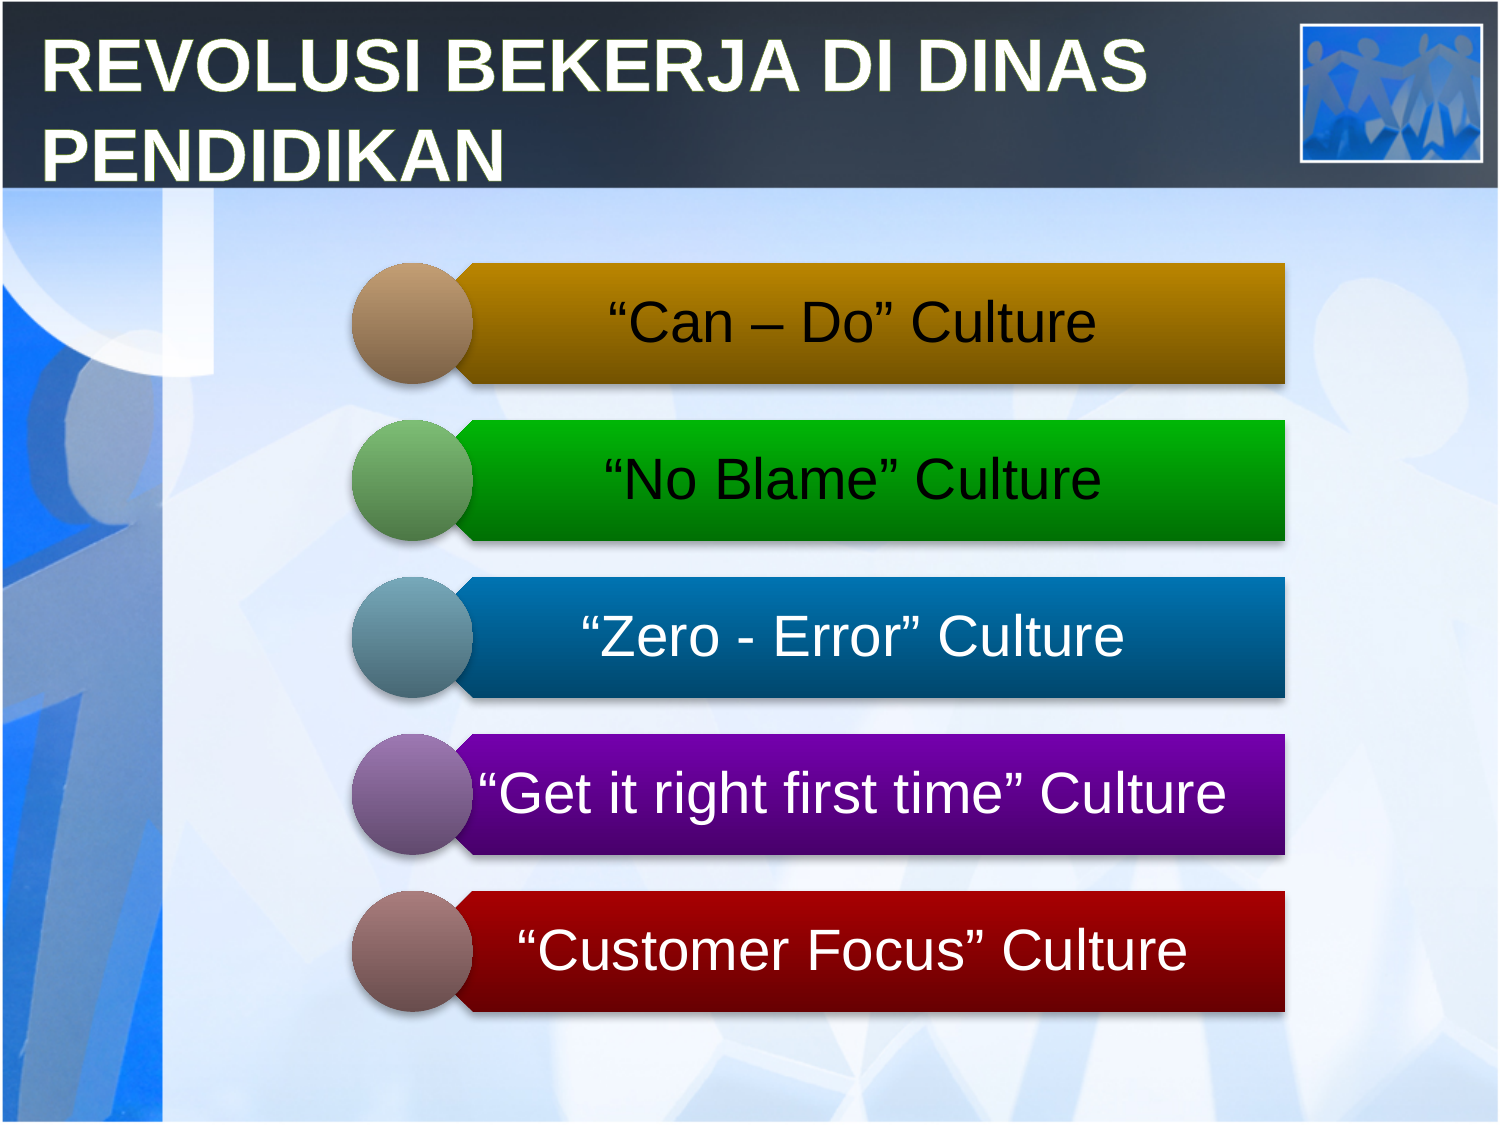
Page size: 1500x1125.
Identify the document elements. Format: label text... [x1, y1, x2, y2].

picture [0, 0, 1500, 1125]
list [162, 262, 1476, 1013]
title Revolusi bekerja di dinas pendidikan [24, 37, 1476, 176]
